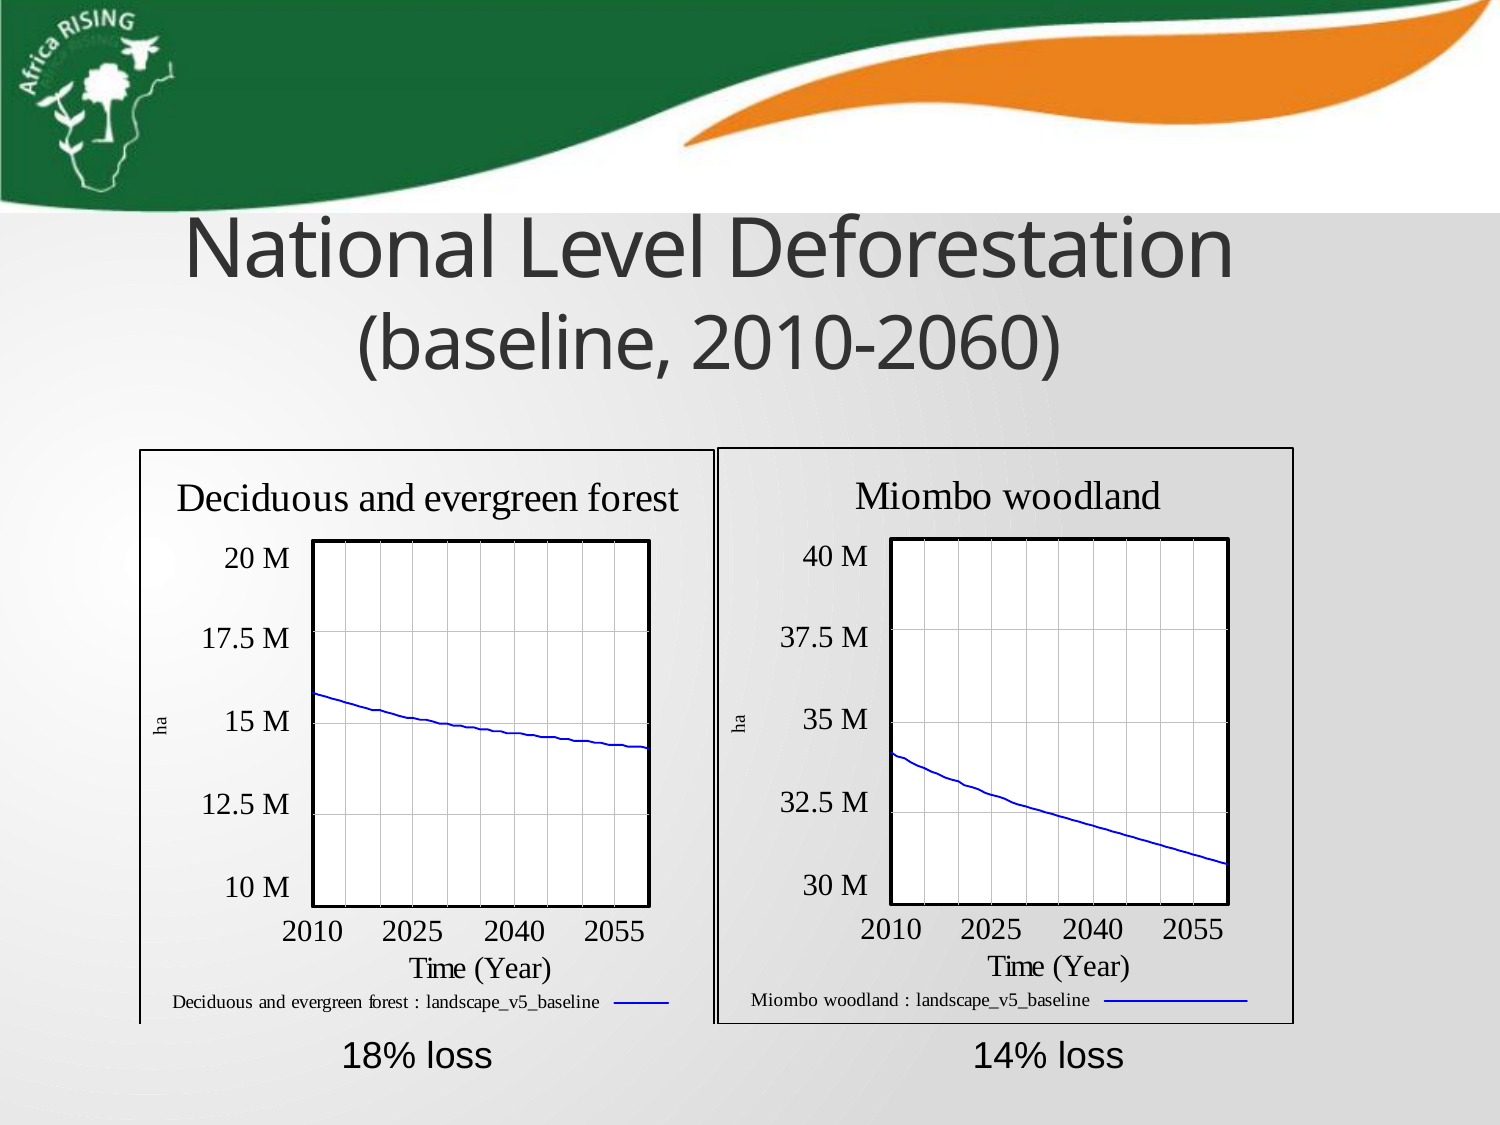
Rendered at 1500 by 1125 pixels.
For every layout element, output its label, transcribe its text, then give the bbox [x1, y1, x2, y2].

text_box 18% loss [326, 1031, 652, 1084]
title National Level Deforestation (baseline, 2010-2060) [22, 186, 1397, 350]
picture [135, 443, 1300, 1025]
text_box 14% loss [957, 1031, 1284, 1084]
picture [0, 0, 1500, 213]
